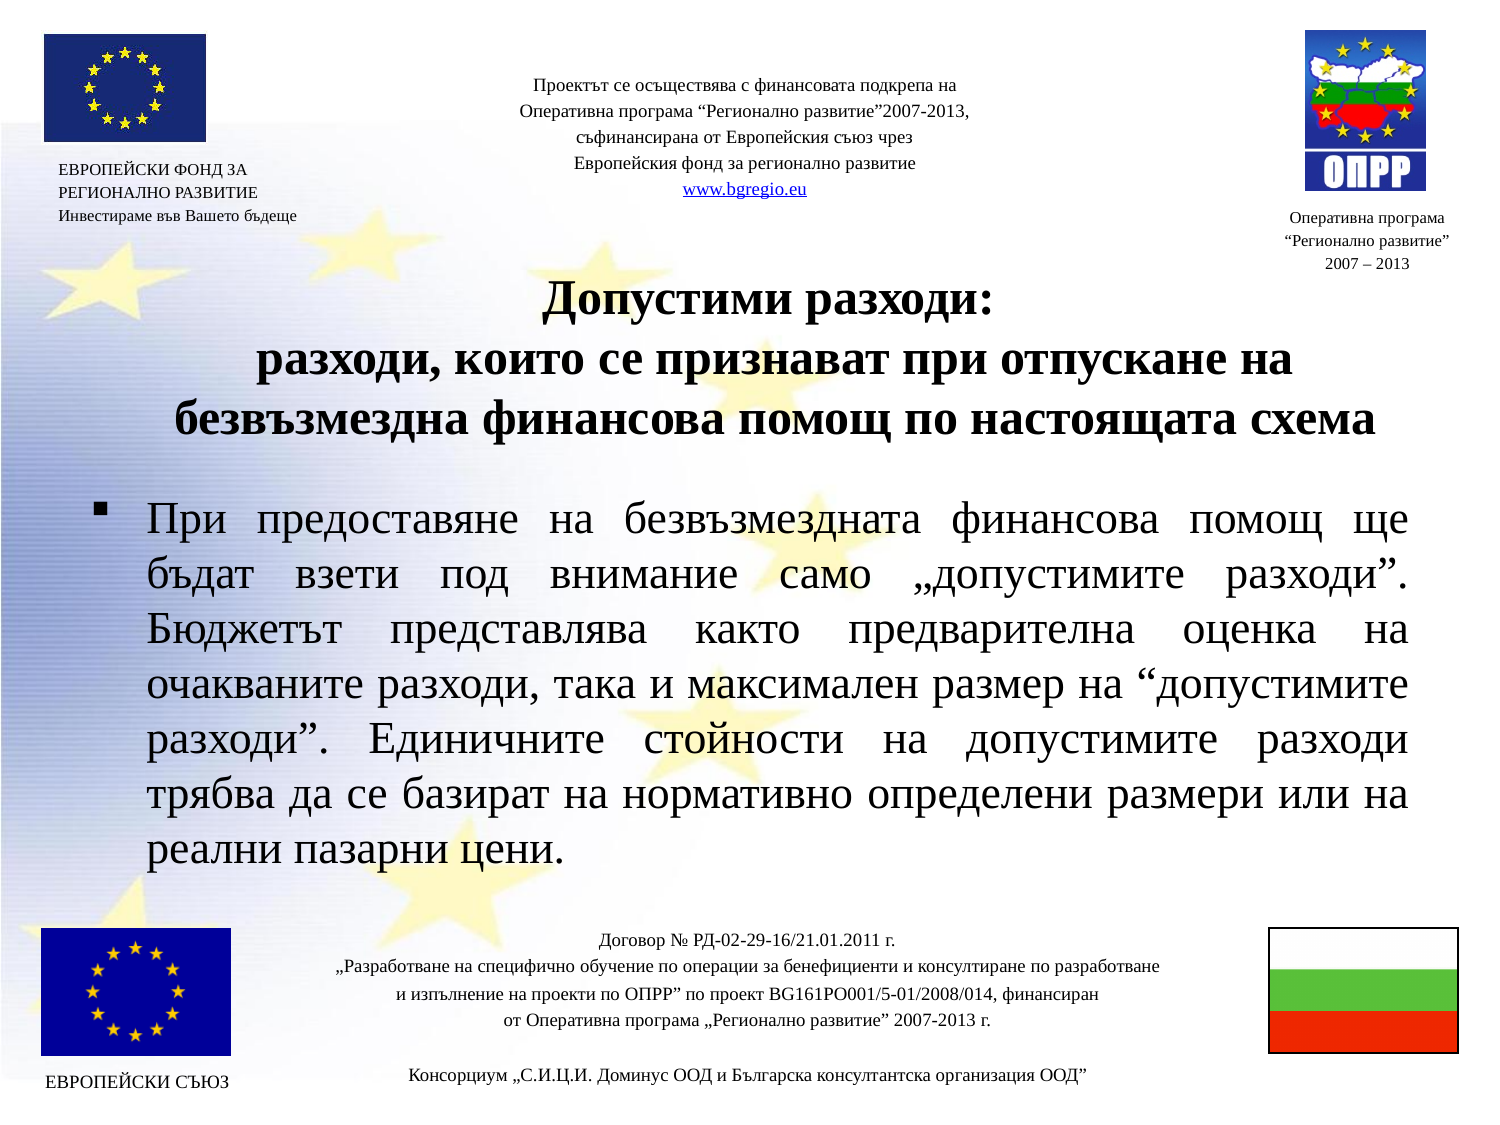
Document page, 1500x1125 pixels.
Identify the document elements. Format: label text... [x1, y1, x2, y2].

picture [0, 0, 1500, 1125]
list При предоставяне на безвъзмездната финансова помощ ще бъдат взети под внимание само „допустимите разходи”. Бюджетът представлява както предварителна оценка на очакваните разходи, така и максимален размер на “допустимите разходи”. Единичните стойности на допустимите разходи трябва да се базират на нормативно определени размери или на реални пазарни цени. [75, 479, 1425, 922]
title Допустими разходи: разходи, които се признават при отпускане на безвъзмездна финансова помощ по настоящата схема [100, 256, 1451, 445]
